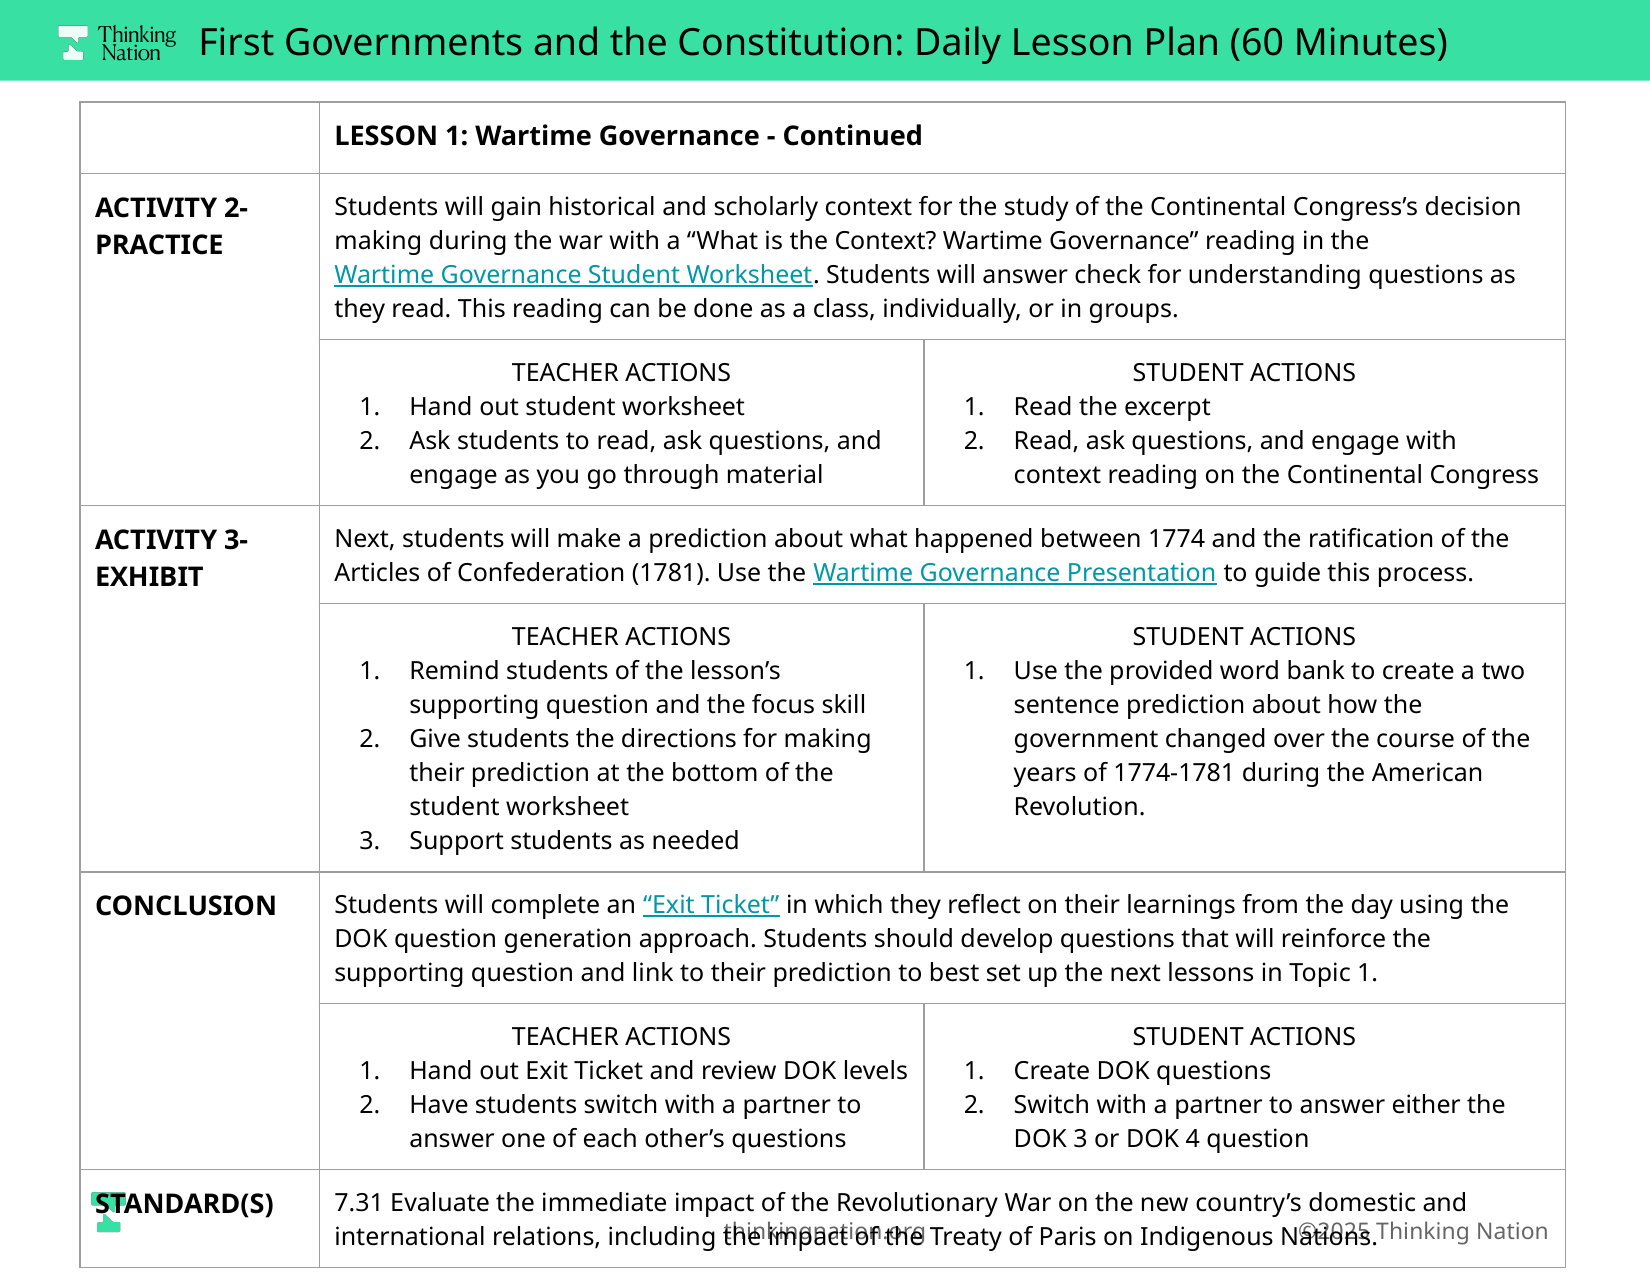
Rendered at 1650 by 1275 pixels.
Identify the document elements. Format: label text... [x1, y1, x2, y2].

table_cell TEACHER ACTIONS Remind students of the lesson’s supporting question and the focus skill Give students the directions for making their prediction at the bottom of the student worksheet Support students as needed [320, 604, 923, 871]
table_cell TEACHER ACTIONS Hand out student worksheet Ask students to read, ask questions, and engage as you go through material [320, 340, 923, 505]
table_cell 7.31 Evaluate the immediate impact of the Revolutionary War on the new country’s domestic and international relations, including the impact of the Treaty of Paris on Indigenous Nations. [320, 1170, 1565, 1267]
picture [45, 14, 180, 71]
text_box First Governments and the Constitution: Daily Lesson Plan (60 Minutes) [0, 0, 1650, 81]
table_cell STANDARD(S) [81, 1170, 319, 1267]
table_cell Students will complete an “Exit Ticket” in which they reflect on their learnings from the day using the DOK question generation approach. Students should develop questions that will reinforce the supporting question and link to their prediction to best set up the next lessons in Topic 1. [320, 873, 1565, 1003]
table_cell CONCLUSION [81, 873, 319, 1169]
table_cell STUDENT ACTIONS Use the provided word bank to create a two sentence prediction about how the government changed over the course of the years of 1774-1781 during the American Revolution. [925, 604, 1565, 871]
table_header [81, 103, 319, 173]
table_cell STUDENT ACTIONS Read the excerpt Read, ask questions, and engage with context reading on the Continental Congress [925, 340, 1565, 505]
table_cell Students will gain historical and scholarly context for the study of the Continental Congress’s decision making during the war with a “What is the Context? Wartime Governance” reading in the Wartime Governance Student Worksheet. Students will answer check for understanding questions as they read. This reading can be done as a class, individually, or in groups. [320, 174, 1565, 339]
table_cell TEACHER ACTIONS Hand out Exit Ticket and review DOK levels Have students switch with a partner to answer one of each other’s questions [320, 1004, 923, 1169]
table_cell ACTIVITY 2- PRACTICE [81, 174, 319, 505]
table_cell STUDENT ACTIONS Create DOK questions Switch with a partner to answer either the DOK 3 or DOK 4 question [925, 1004, 1565, 1169]
table_cell ACTIVITY 3- EXHIBIT [81, 506, 319, 871]
picture [80, 1184, 136, 1240]
table_header LESSON 1: Wartime Governance - Continued [320, 103, 1565, 173]
table_cell Next, students will make a prediction about what happened between 1774 and the ratification of the Articles of Confederation (1781). Use the Wartime Governance Presentation to guide this process. [320, 506, 1565, 603]
